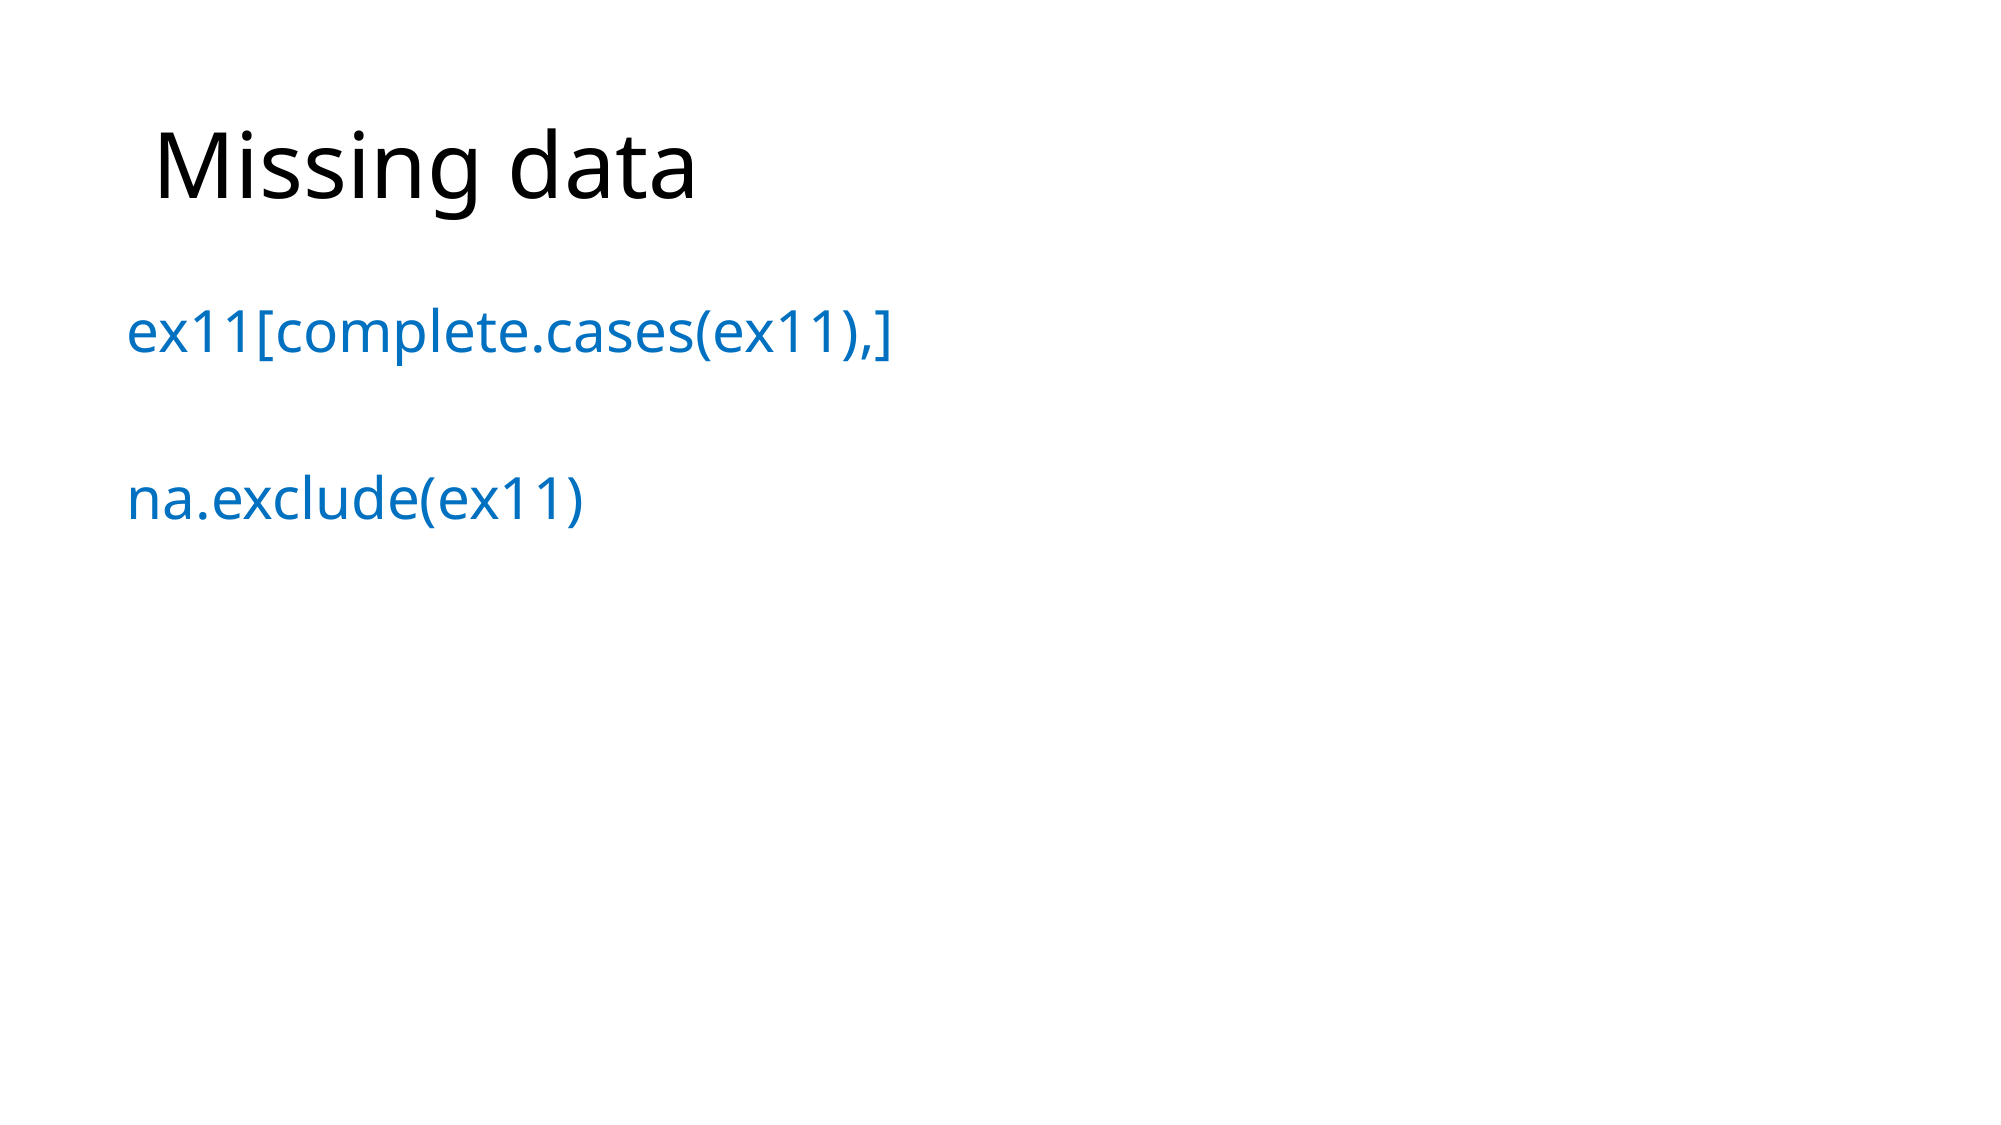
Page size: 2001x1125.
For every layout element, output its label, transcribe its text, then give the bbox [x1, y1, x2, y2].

list ex11[complete.cases(ex11),] na.exclude(ex11) [111, 294, 1837, 1009]
title Missing data [137, 59, 1863, 278]
